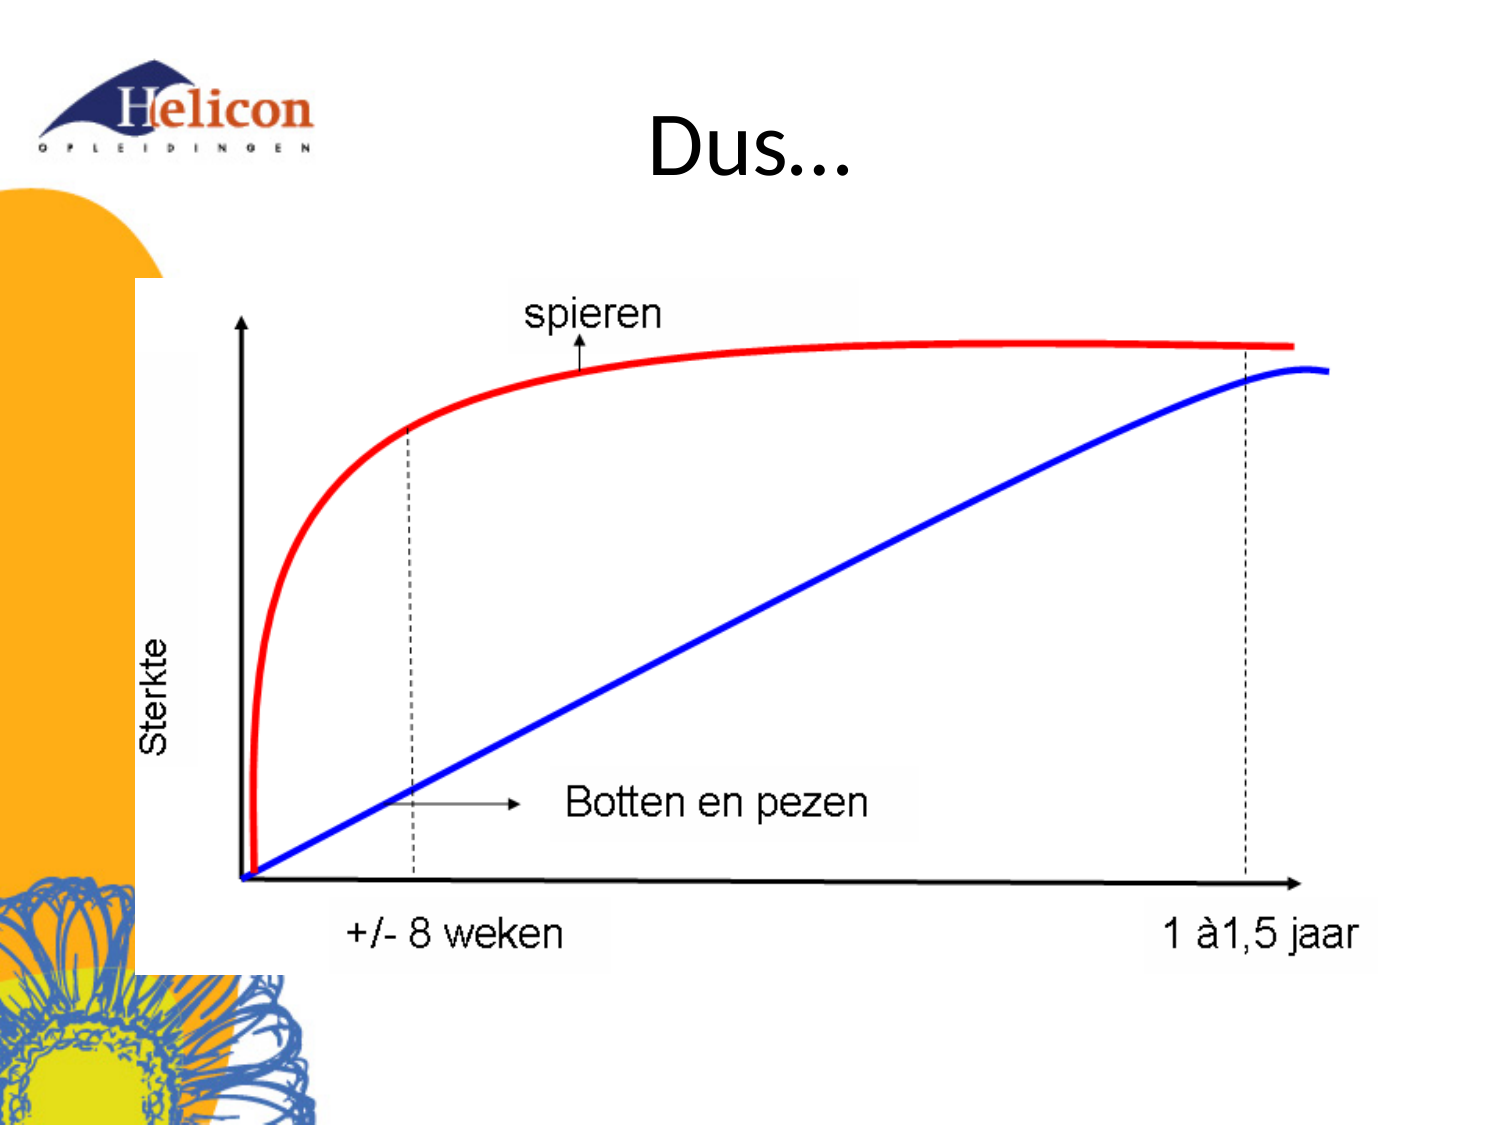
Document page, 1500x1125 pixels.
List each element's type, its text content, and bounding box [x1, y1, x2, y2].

picture [0, 0, 1500, 1125]
title Dus… [75, 45, 1425, 233]
